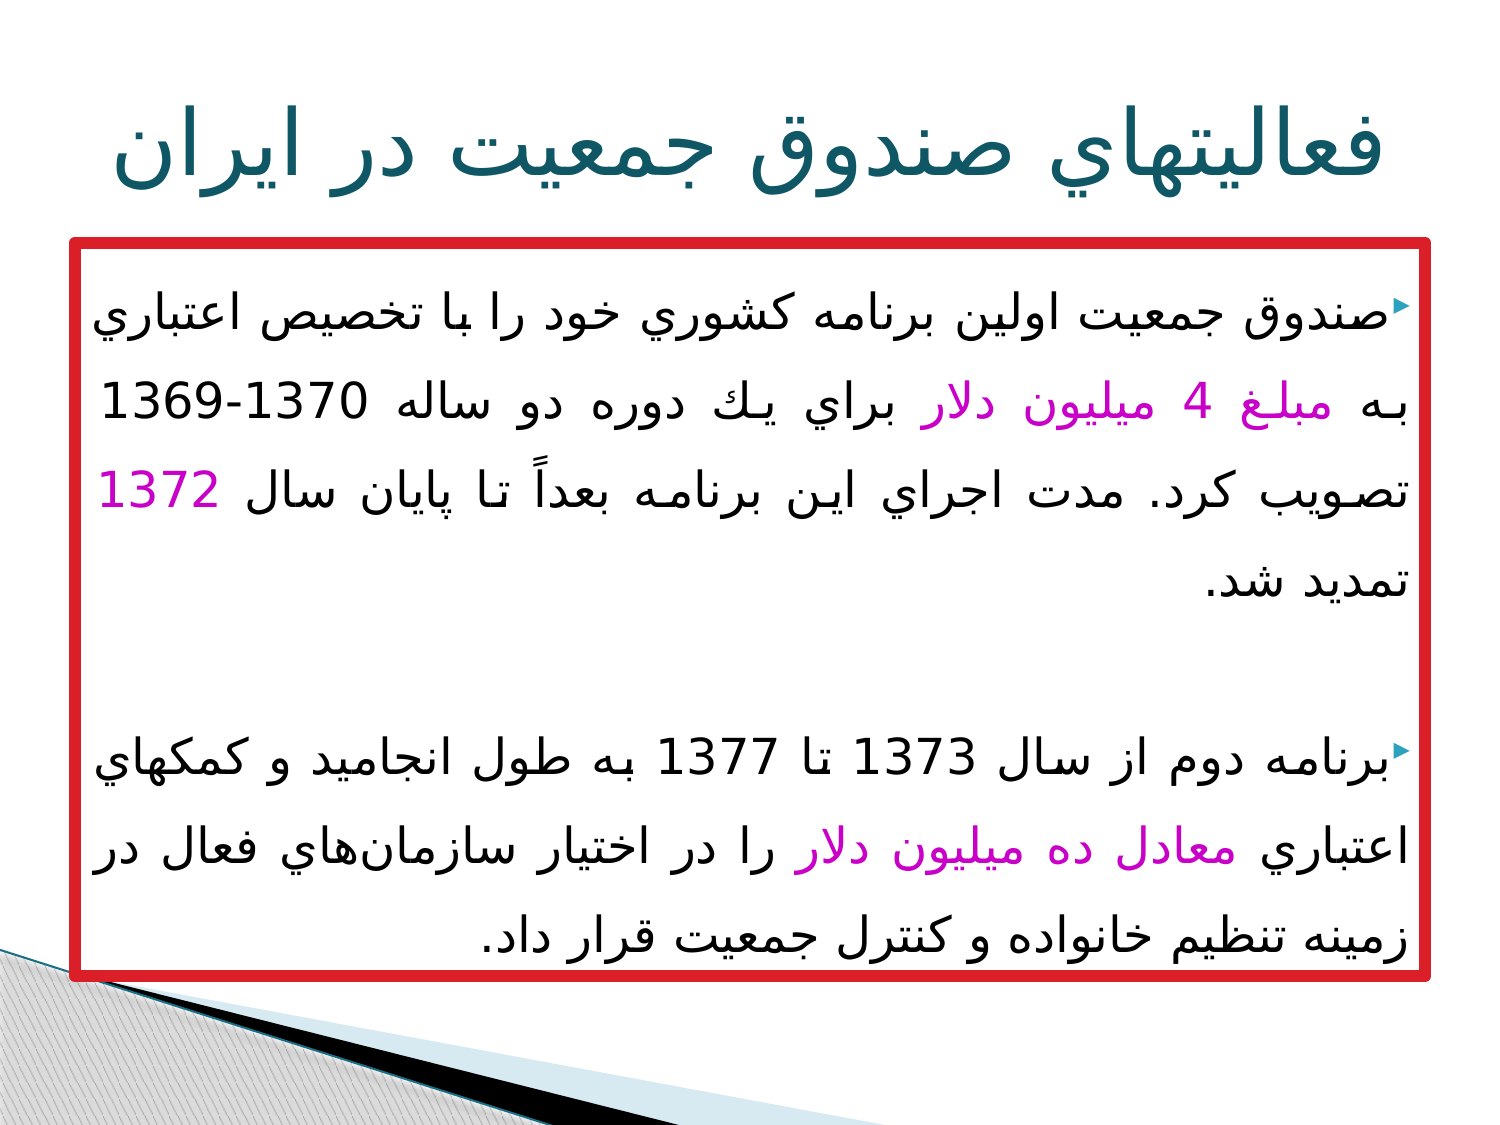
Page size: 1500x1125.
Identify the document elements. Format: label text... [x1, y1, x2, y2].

title فعاليتهاي صندوق جمعيت در ايران [75, 45, 1425, 233]
list صندوق جمعيت اولين برنامه كشوري خود را با تخصيص اعتباري به مبلغ 4 ميليون دلار براي يك دوره دو ساله 1370-1369 تصويب كرد. مدت اجراي اين برنامه بعداً تا پايان سال 1372 تمديد شد. برنامه دوم از سال 1373 تا 1377 به طول انجاميد و كمك­هاي اعتباري معادل ده ميليون دلار را در اختيار سازمان‌هاي فعال در زمينه تنظيم خانواده و كنترل جمعيت قرار داد. [70, 238, 1429, 980]
